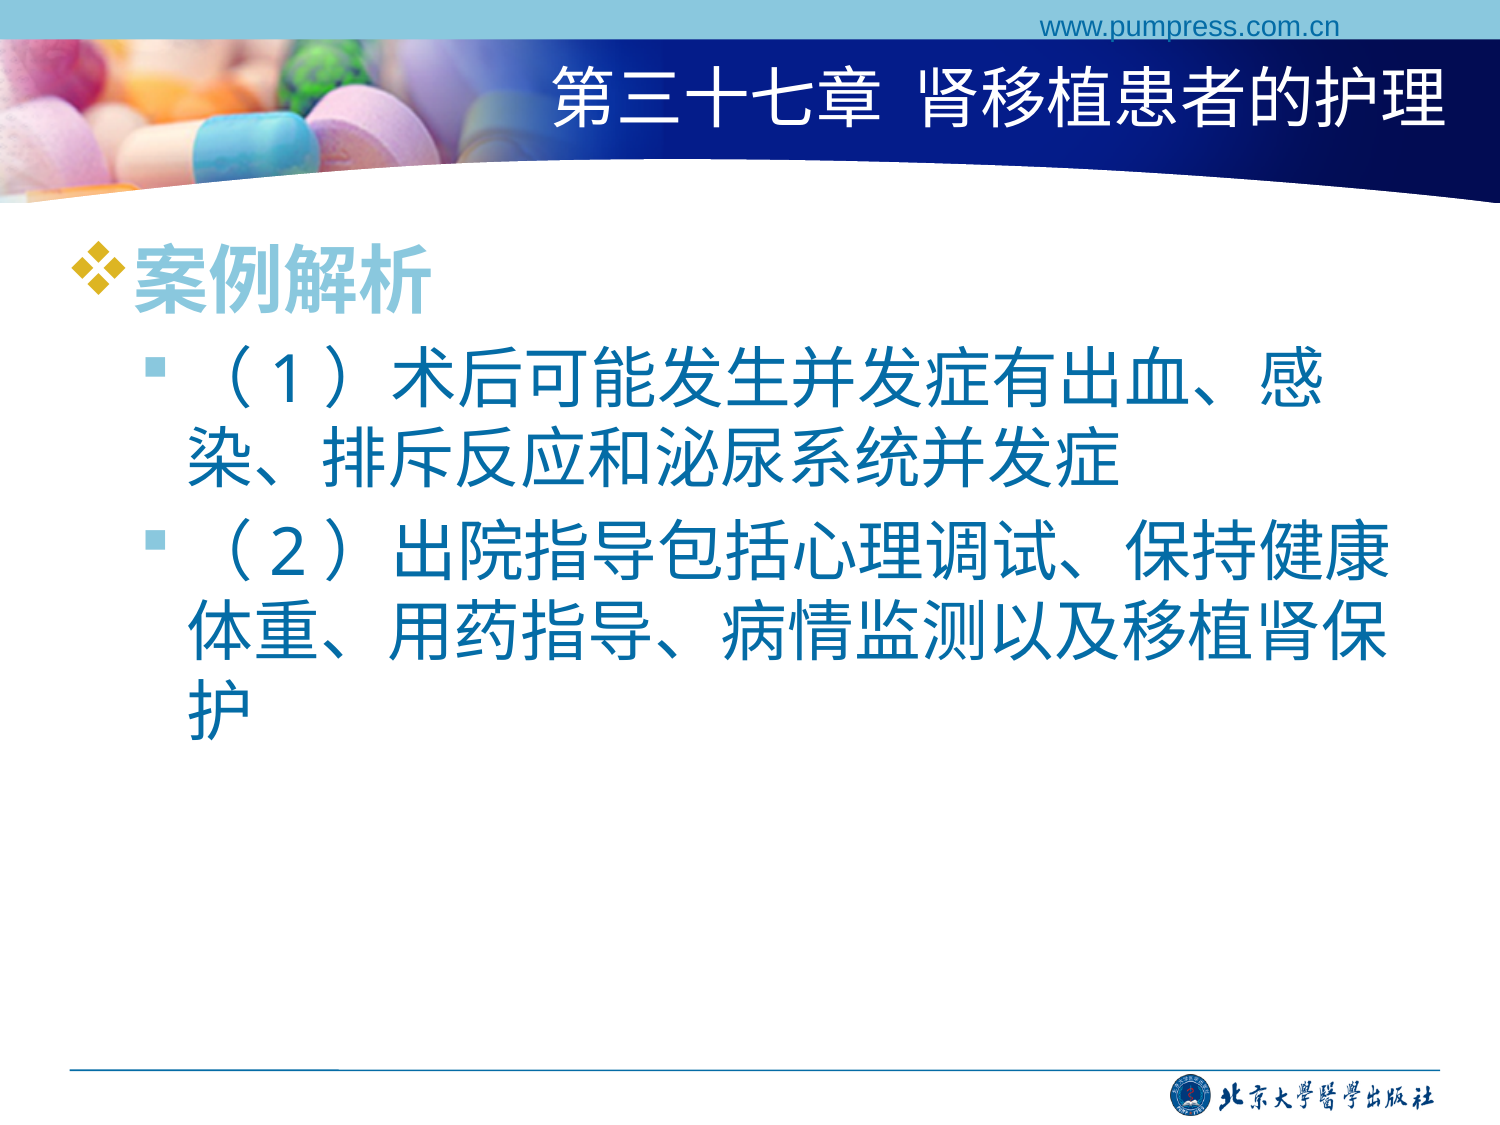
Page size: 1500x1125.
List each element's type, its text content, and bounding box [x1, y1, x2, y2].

list 案例解析 （1）术后可能发生并发症有出血、感染、排斥反应和泌尿系统并发症 （2）出院指导包括心理调试、保持健康体重、用药指导、病情监测以及移植肾保护 [49, 224, 1463, 1026]
title 第三十七章 肾移植患者的护理 [137, 49, 1463, 143]
picture [1170, 1074, 1436, 1118]
picture [0, 40, 1500, 203]
slide_number www.pumpress.com.cn [1025, 0, 1463, 38]
